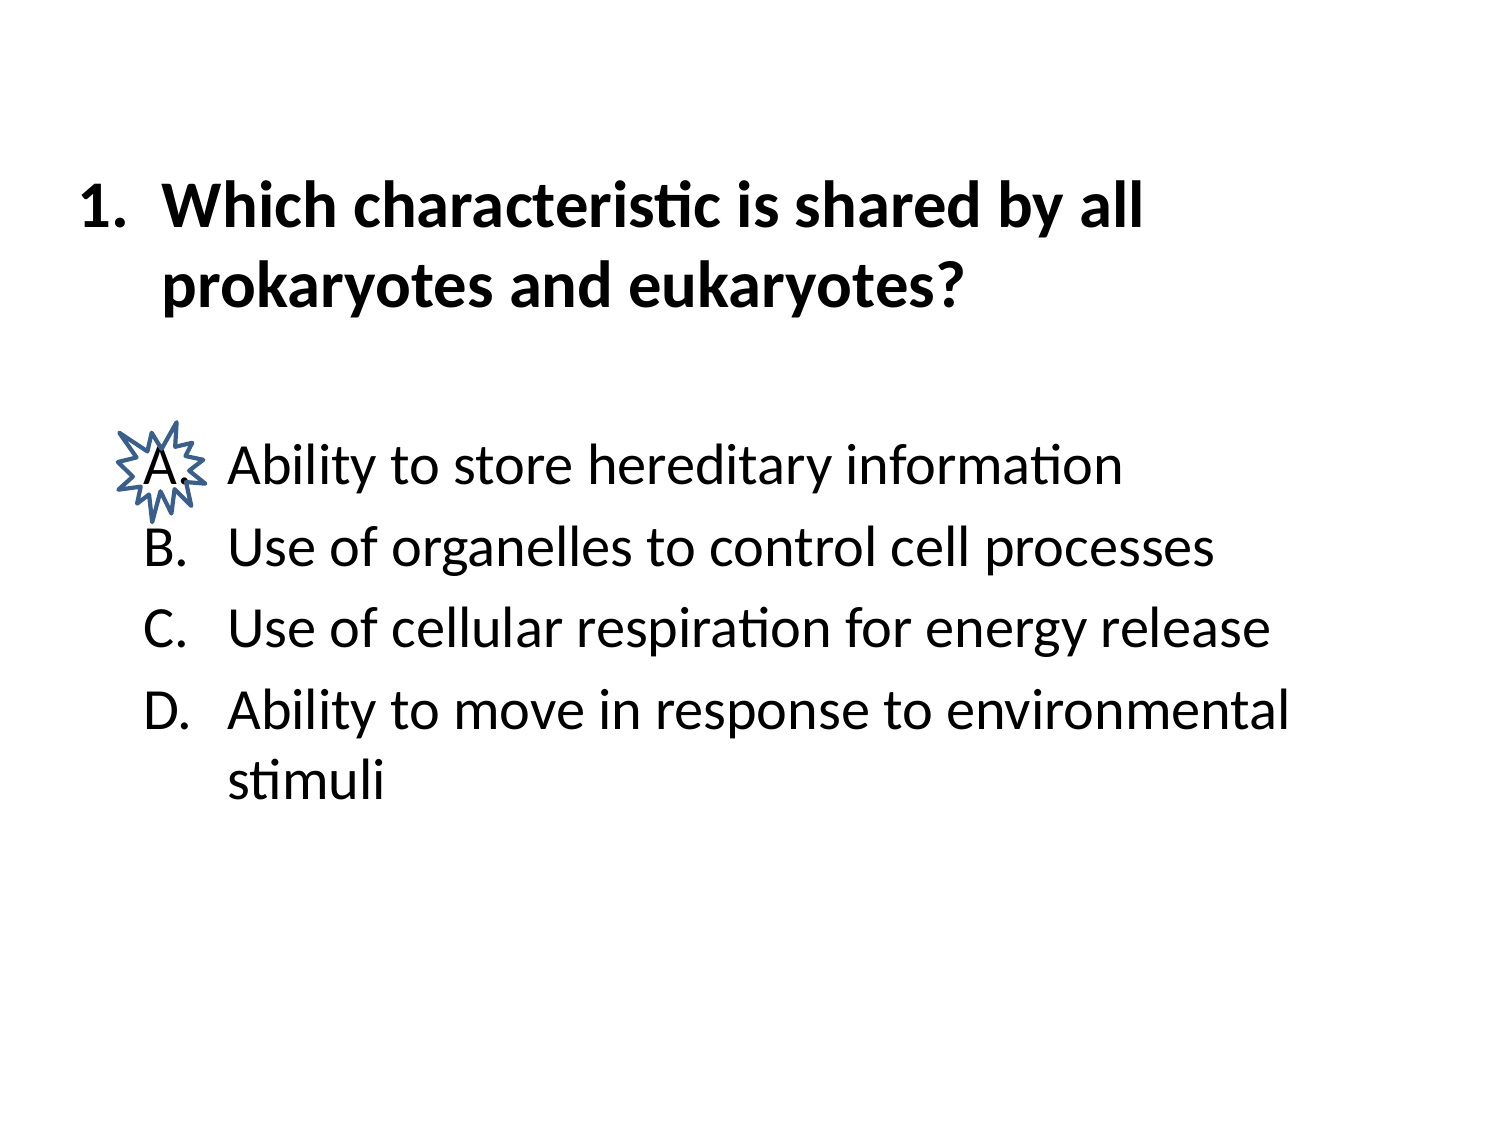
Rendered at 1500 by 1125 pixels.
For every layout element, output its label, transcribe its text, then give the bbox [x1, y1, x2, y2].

list Which characteristic is shared by all prokaryotes and eukaryotes? Ability to store hereditary information Use of organelles to control cell processes Use of cellular respiration for energy release Ability to move in response to environmental stimuli [62, 153, 1413, 897]
text_box [115, 420, 208, 525]
